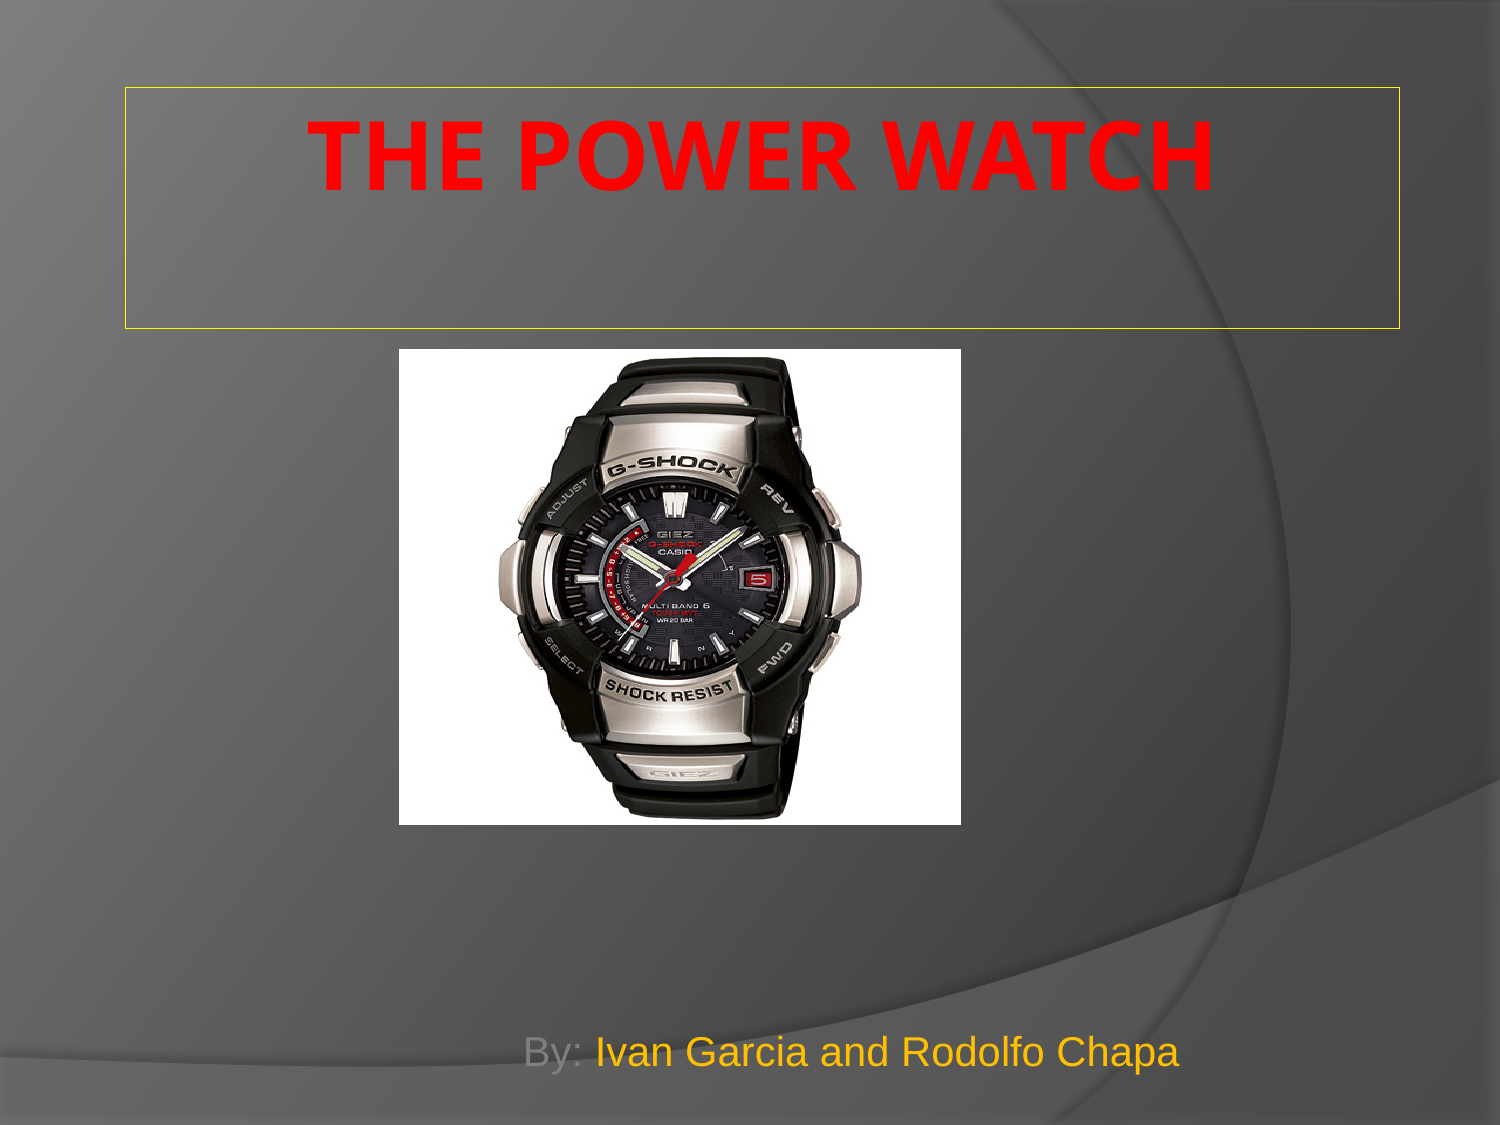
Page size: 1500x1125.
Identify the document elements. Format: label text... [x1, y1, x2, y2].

picture [399, 349, 961, 826]
subtitle By: Ivan Garcia and Rodolfo Chapa [137, 787, 1188, 1075]
title The Power Watch [125, 87, 1400, 329]
